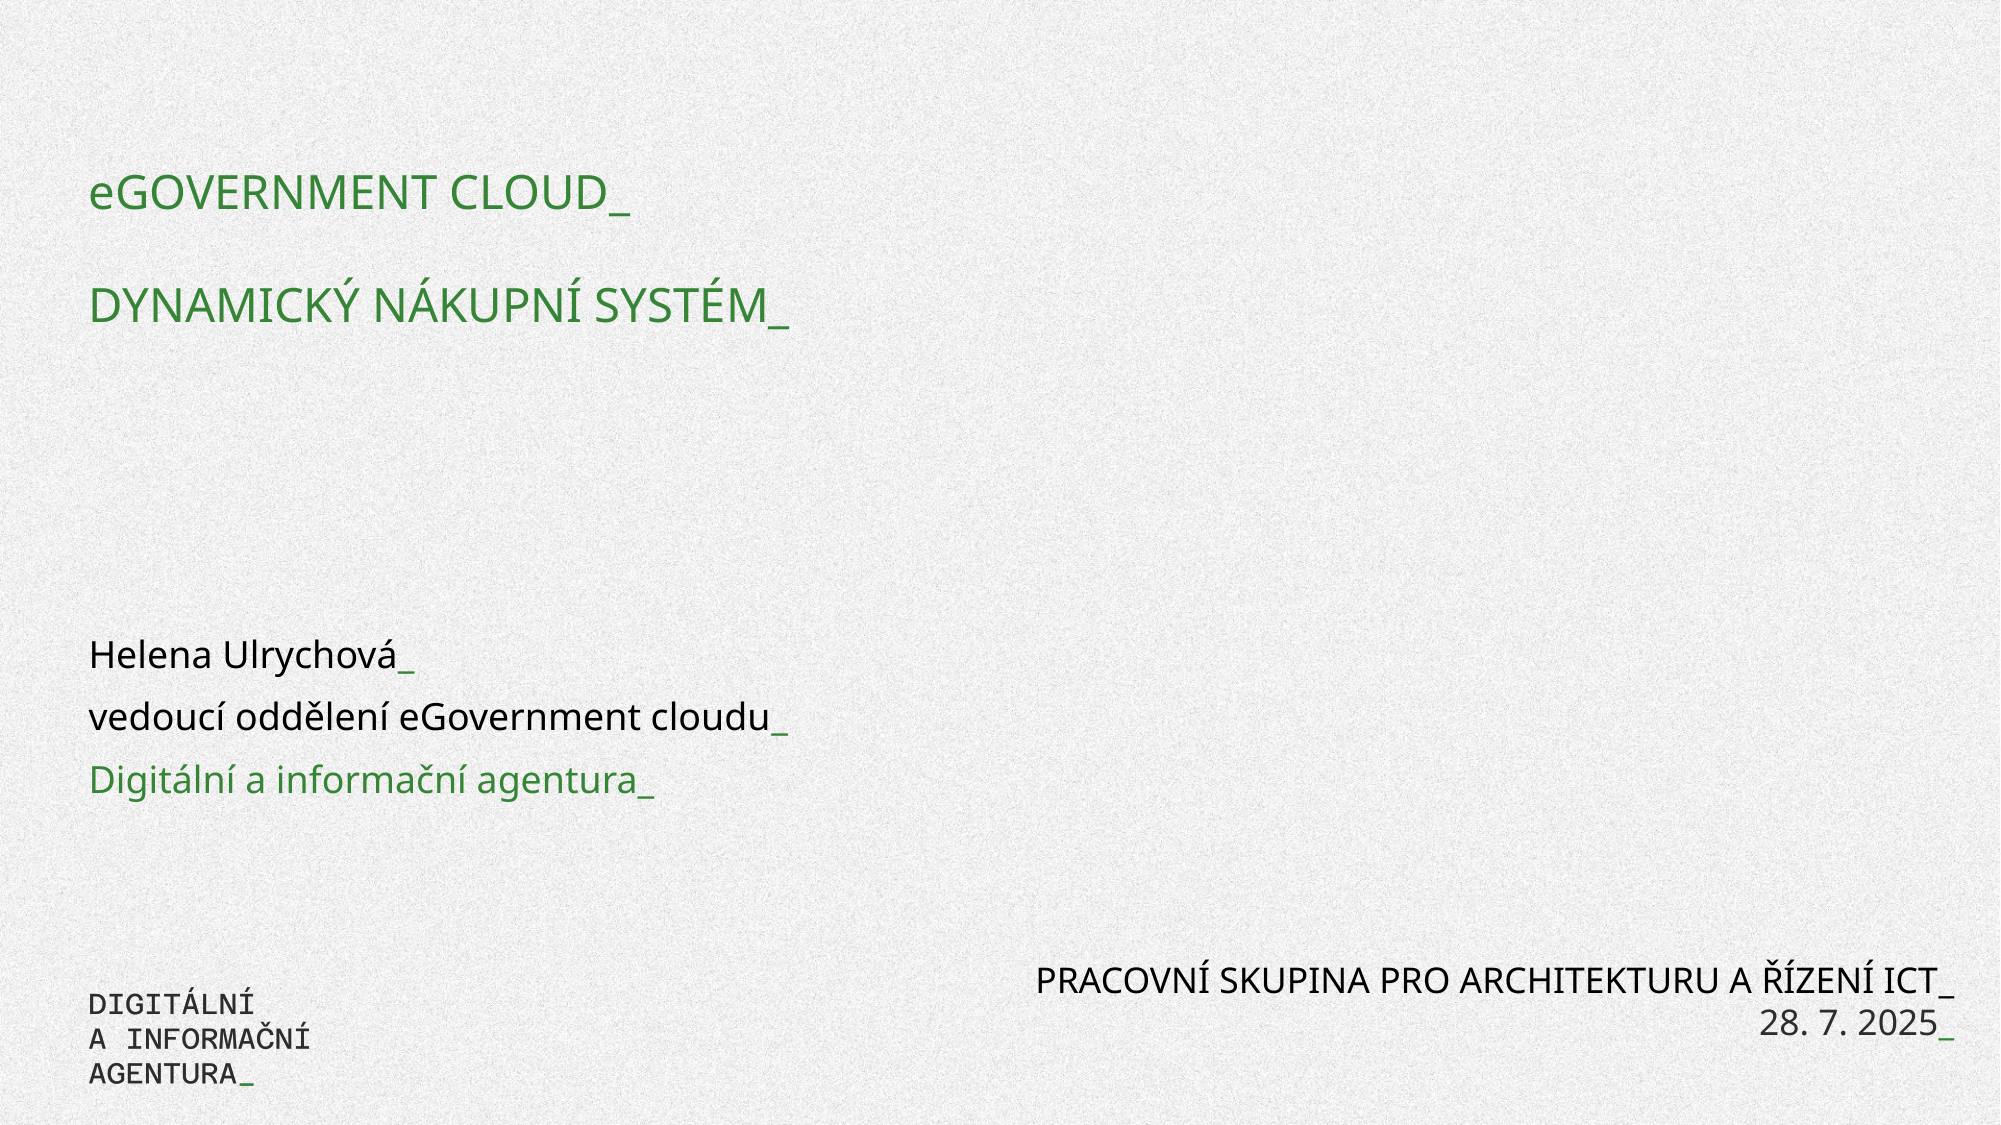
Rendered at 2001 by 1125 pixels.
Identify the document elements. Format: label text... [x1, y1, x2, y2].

title egovernment Cloud_ dynamický nákupní systém_ [88, 162, 1559, 503]
list Helena Ulrychová_ vedoucí oddělení eGovernment cloudu_ Digitální a informační agentura_ [88, 622, 1631, 963]
text_box pracovní skupina pro architekturu a řízení ICT_ 28. 7. 2025_ [131, 957, 1955, 1125]
picture [0, 0, 2001, 1125]
